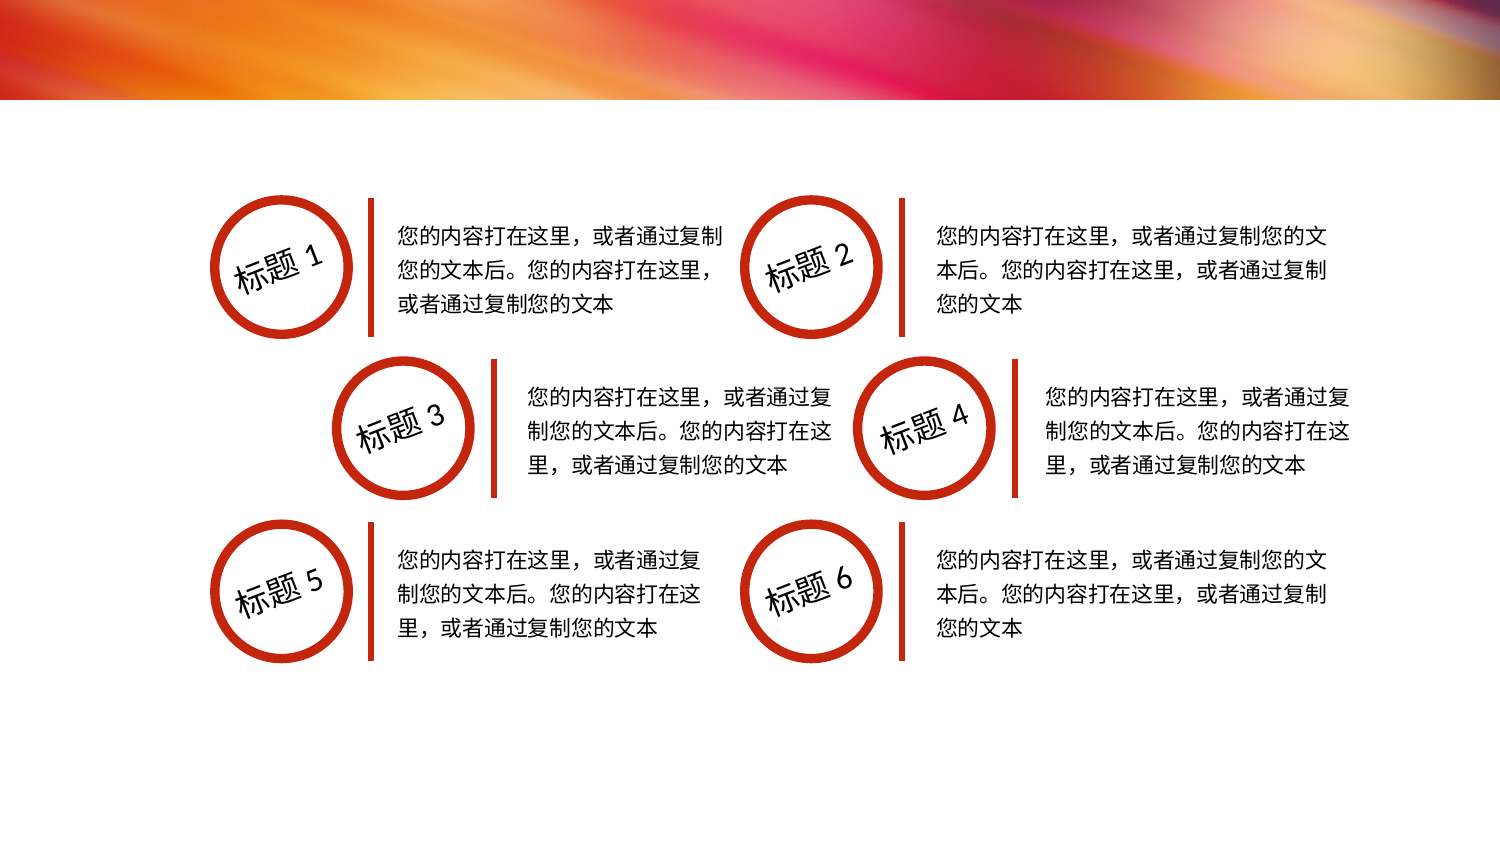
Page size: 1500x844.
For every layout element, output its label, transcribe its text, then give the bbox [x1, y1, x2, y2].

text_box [210, 524, 349, 659]
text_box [855, 360, 994, 496]
text_box 您的内容打在这里，或者通过复制您的文本后。您的内容打在这里，或者通过复制您的文本 [387, 533, 726, 646]
text_box [368, 198, 374, 337]
text_box [491, 359, 497, 498]
text_box [368, 522, 374, 661]
text_box 您的内容打在这里，或者通过复制您的文本后。您的内容打在这里，或者通过复制您的文本 [1035, 370, 1363, 483]
text_box 您的内容打在这里，或者通过复制您的文本后。您的内容打在这里，或者通过复制您的文本 [925, 533, 1339, 646]
text_box 您的内容打在这里，或者通过复制您的文本后。您的内容打在这里，或者通过复制您的文本 [517, 370, 849, 483]
text_box [1012, 359, 1018, 498]
picture [0, 0, 1500, 100]
text_box [899, 522, 905, 661]
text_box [739, 524, 879, 659]
text_box 您的内容打在这里，或者通过复制您的文本后。您的内容打在这里，或者通过复制您的文本 [925, 209, 1339, 322]
text_box 您的内容打在这里，或者通过复制您的文本后。您的内容打在这里，或者通过复制您的文本 [387, 209, 739, 322]
text_box [899, 198, 905, 337]
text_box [331, 360, 470, 496]
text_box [739, 199, 879, 335]
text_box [208, 199, 349, 335]
